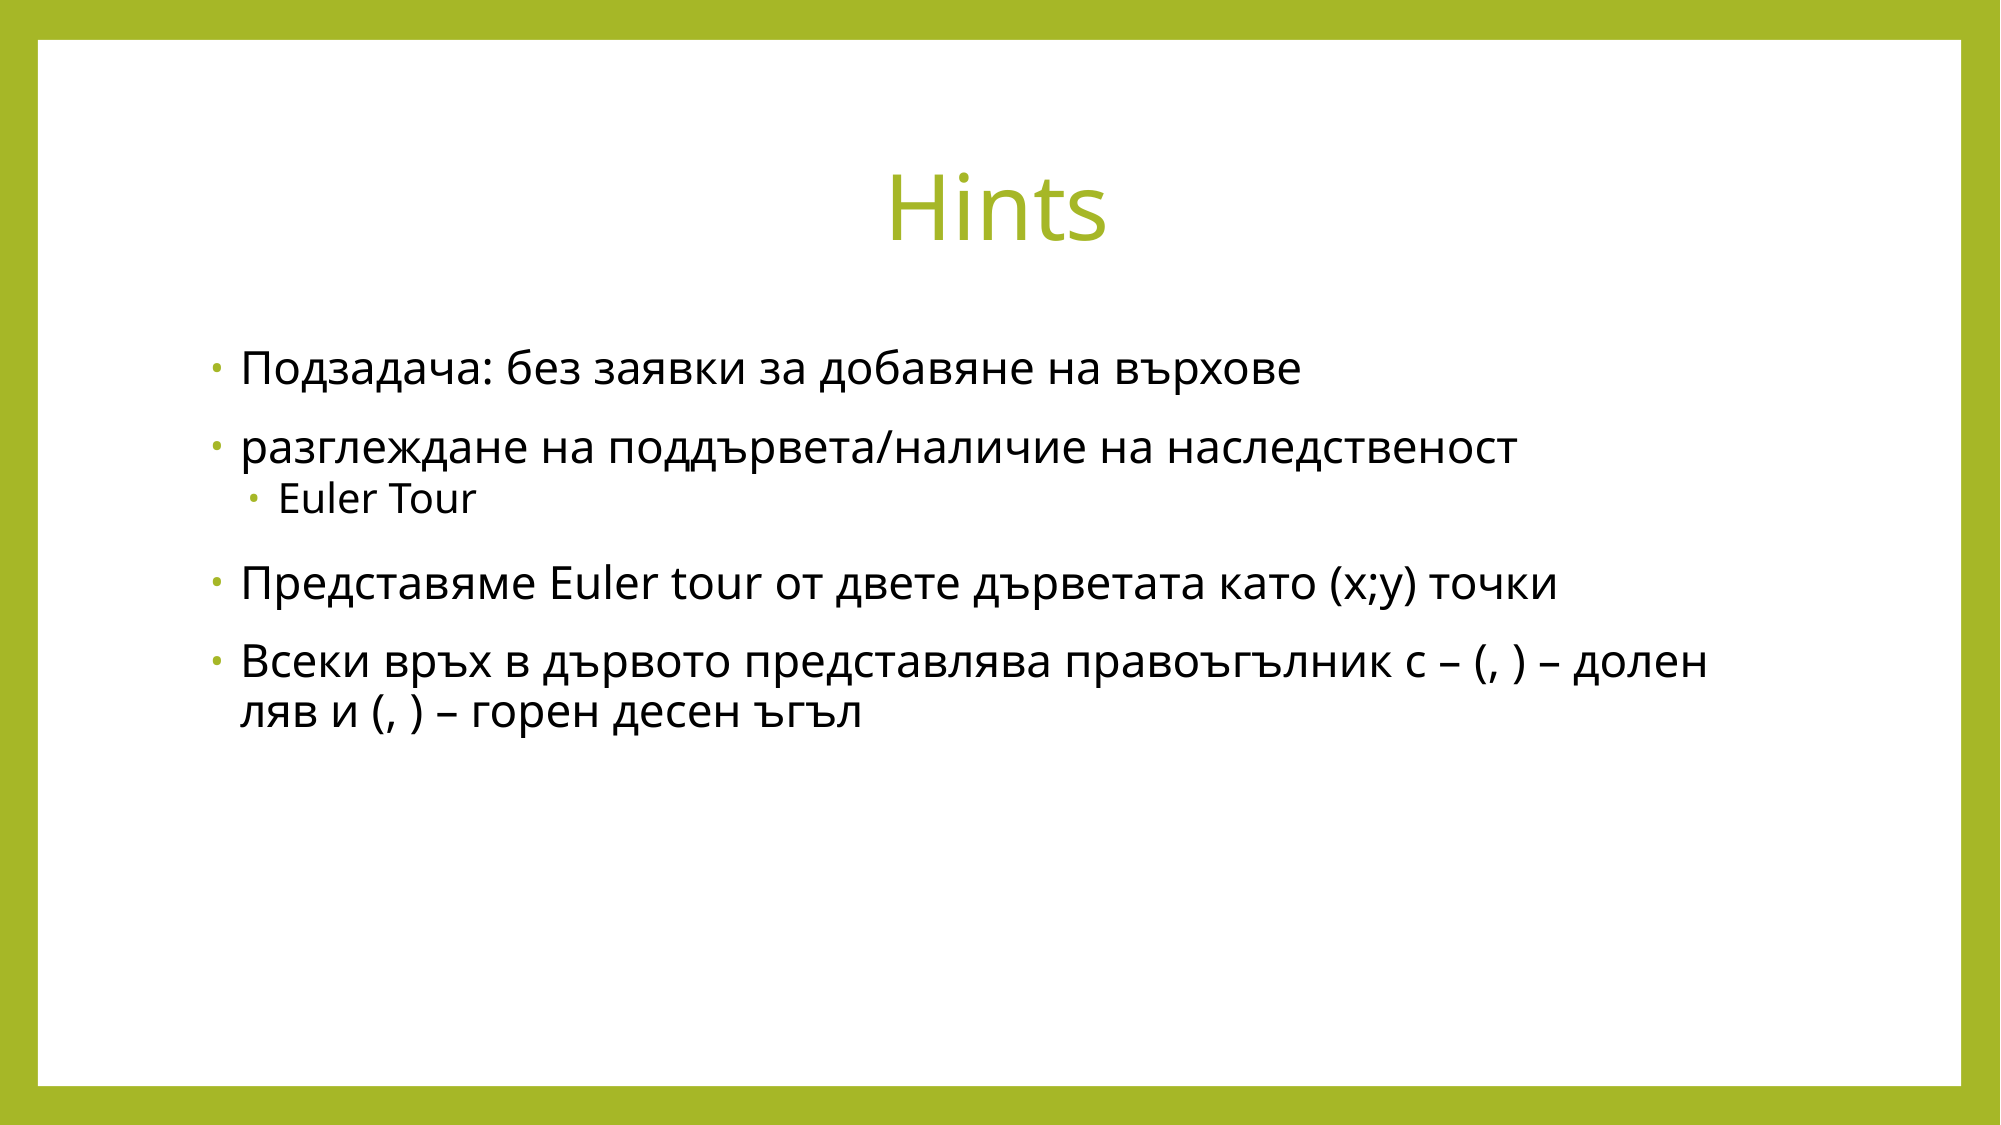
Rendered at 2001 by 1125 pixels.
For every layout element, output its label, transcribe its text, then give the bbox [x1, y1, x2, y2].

title Hints [187, 99, 1808, 323]
